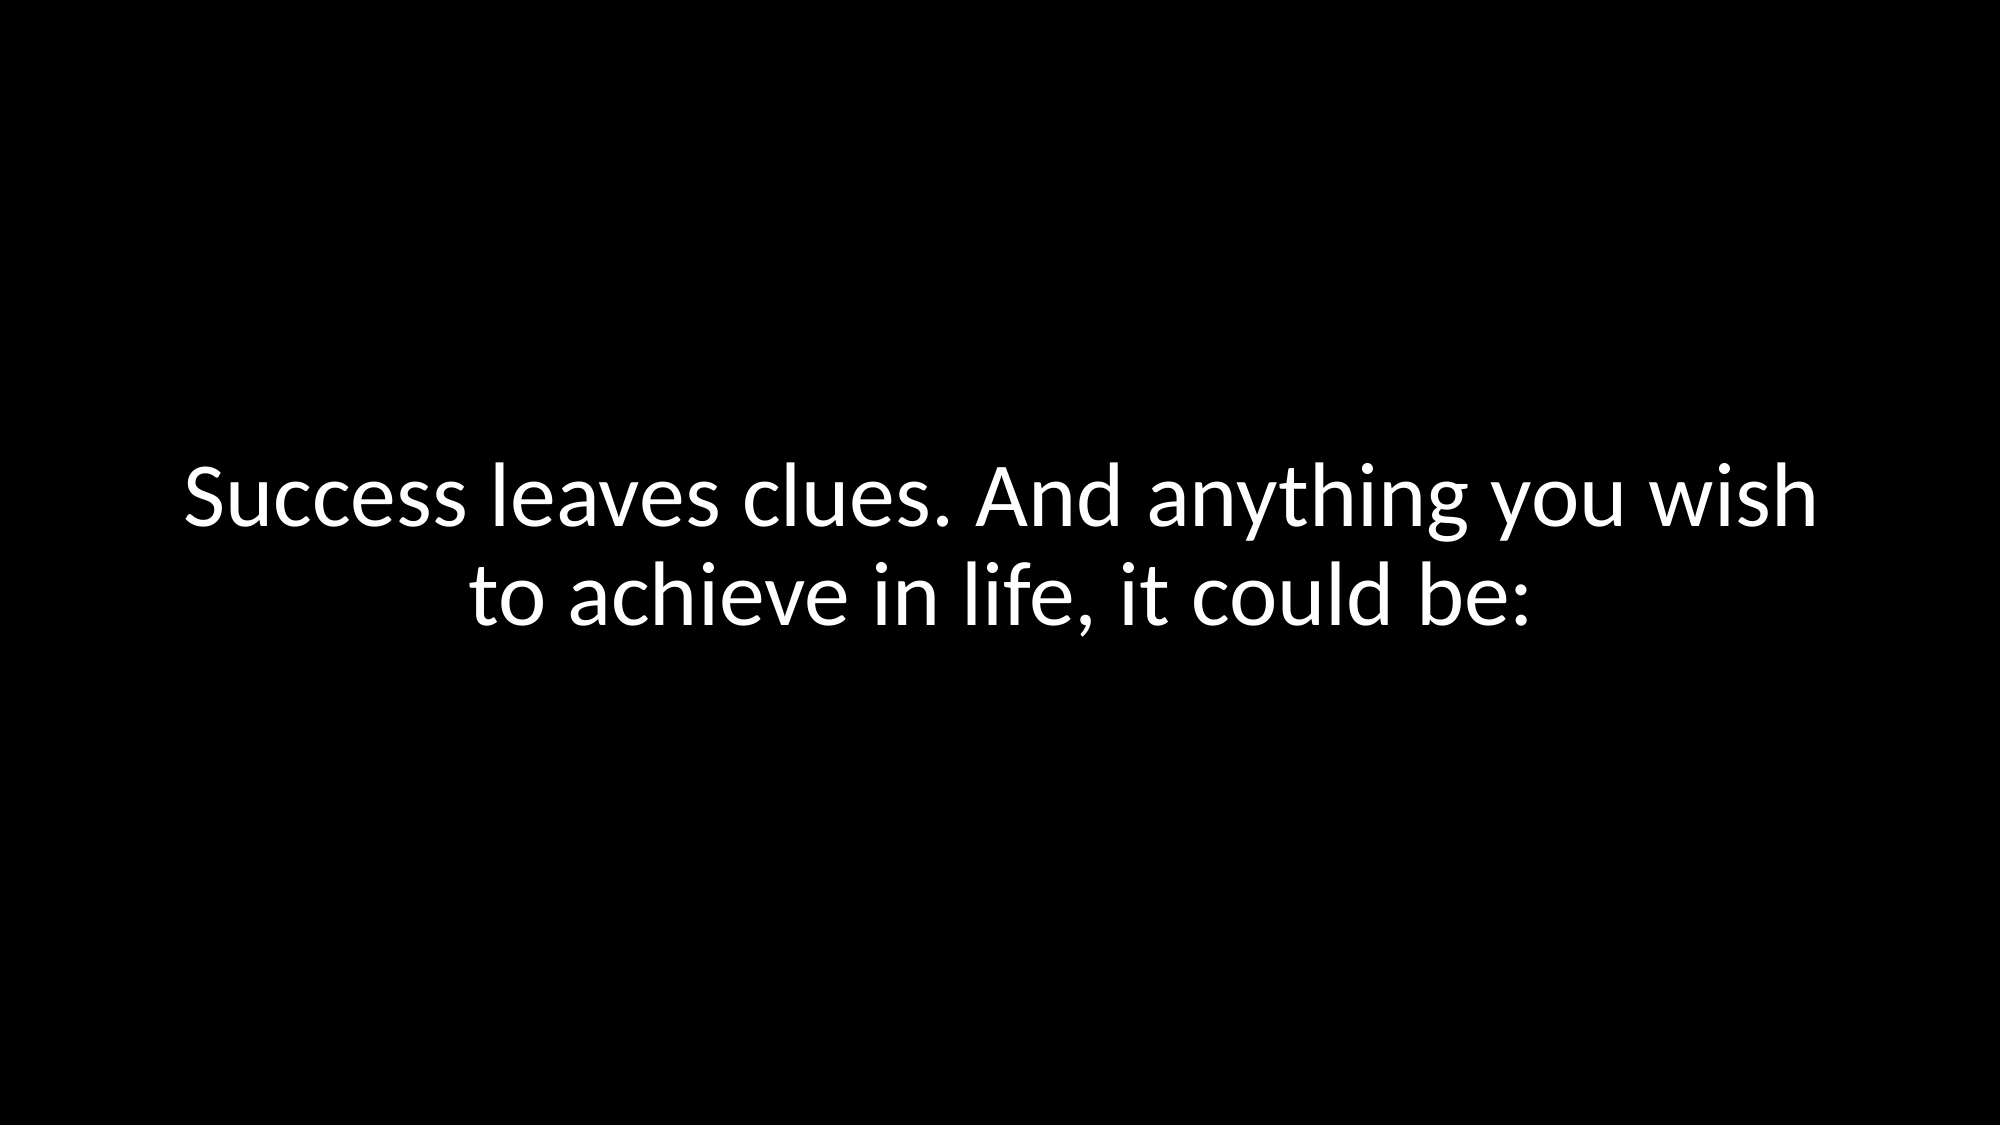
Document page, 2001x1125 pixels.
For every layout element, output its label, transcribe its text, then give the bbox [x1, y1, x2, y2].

list Success leaves clues. And anything you wish to achieve in life, it could be: [139, 440, 1864, 1010]
